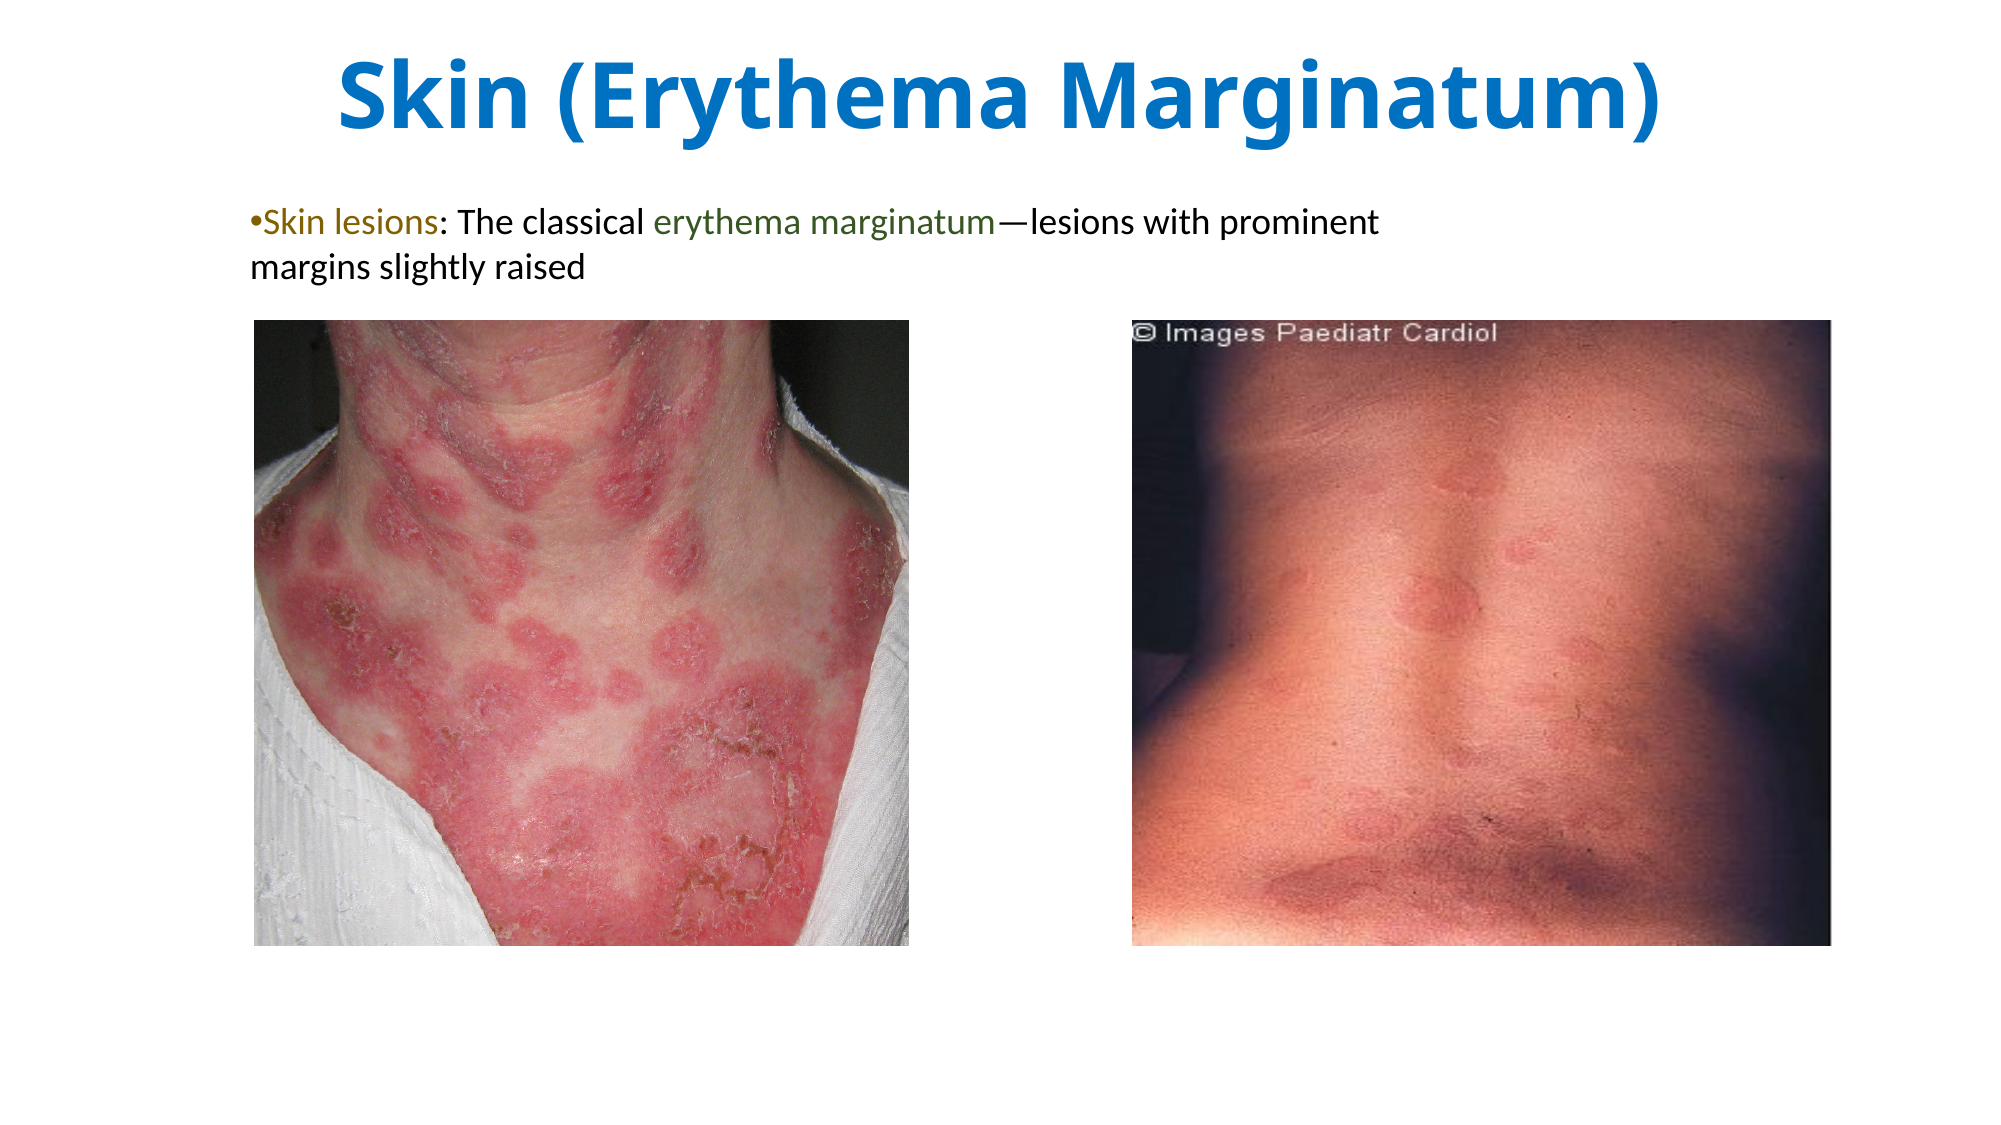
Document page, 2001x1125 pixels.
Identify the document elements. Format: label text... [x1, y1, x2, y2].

title Skin (Erythema Marginatum) [137, 31, 1863, 166]
text_box Skin lesions: The classical erythema marginatum—lesions with prominent margins slightly raised [235, 190, 1518, 295]
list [1132, 320, 1834, 946]
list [254, 320, 909, 946]
